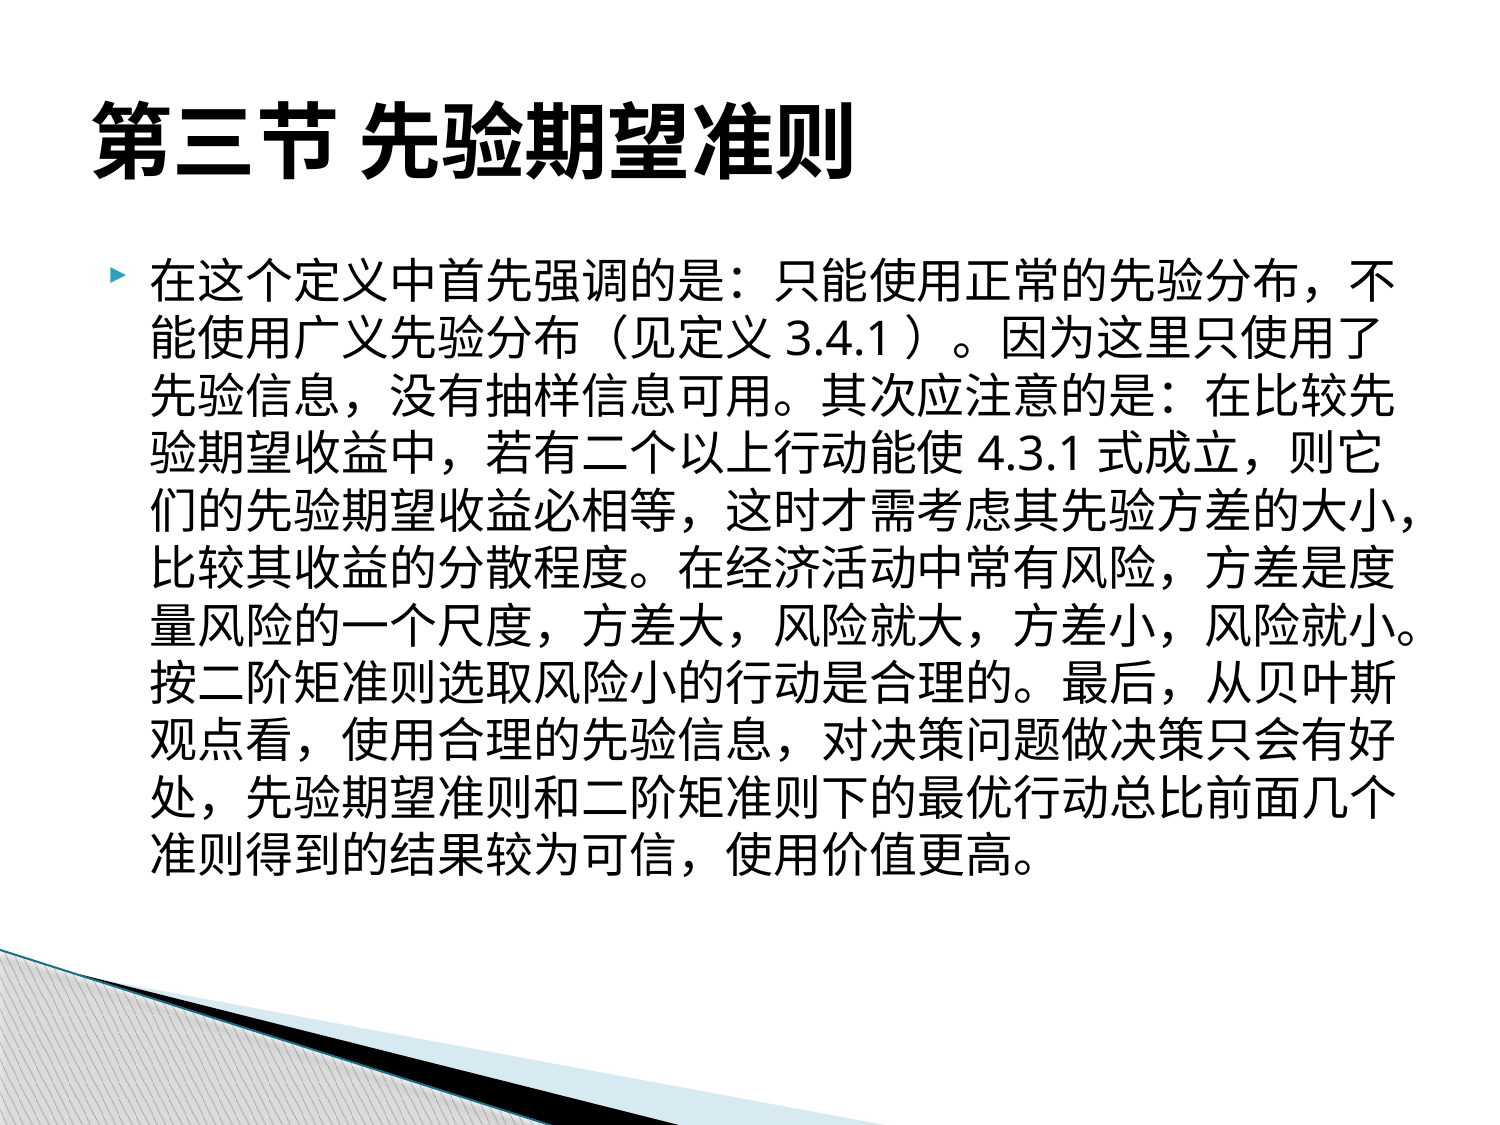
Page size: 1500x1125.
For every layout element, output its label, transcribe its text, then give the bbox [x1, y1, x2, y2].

list 在这个定义中首先强调的是：只能使用正常的先验分布，不能使用广义先验分布（见定义3.4.1）。因为这里只使用了先验信息，没有抽样信息可用。其次应注意的是：在比较先验期望收益中，若有二个以上行动能使4.3.1式成立，则它们的先验期望收益必相等，这时才需考虑其先验方差的大小，比较其收益的分散程度。在经济活动中常有风险，方差是度量风险的一个尺度，方差大，风险就大，方差小，风险就小。按二阶矩准则选取风险小的行动是合理的。最后，从贝叶斯观点看，使用合理的先验信息，对决策问题做决策只会有好处，先验期望准则和二阶矩准则下的最优行动总比前面几个准则得到的结果较为可信，使用价值更高。 [75, 243, 1425, 1125]
title 第三节 先验期望准则 [75, 45, 1425, 233]
